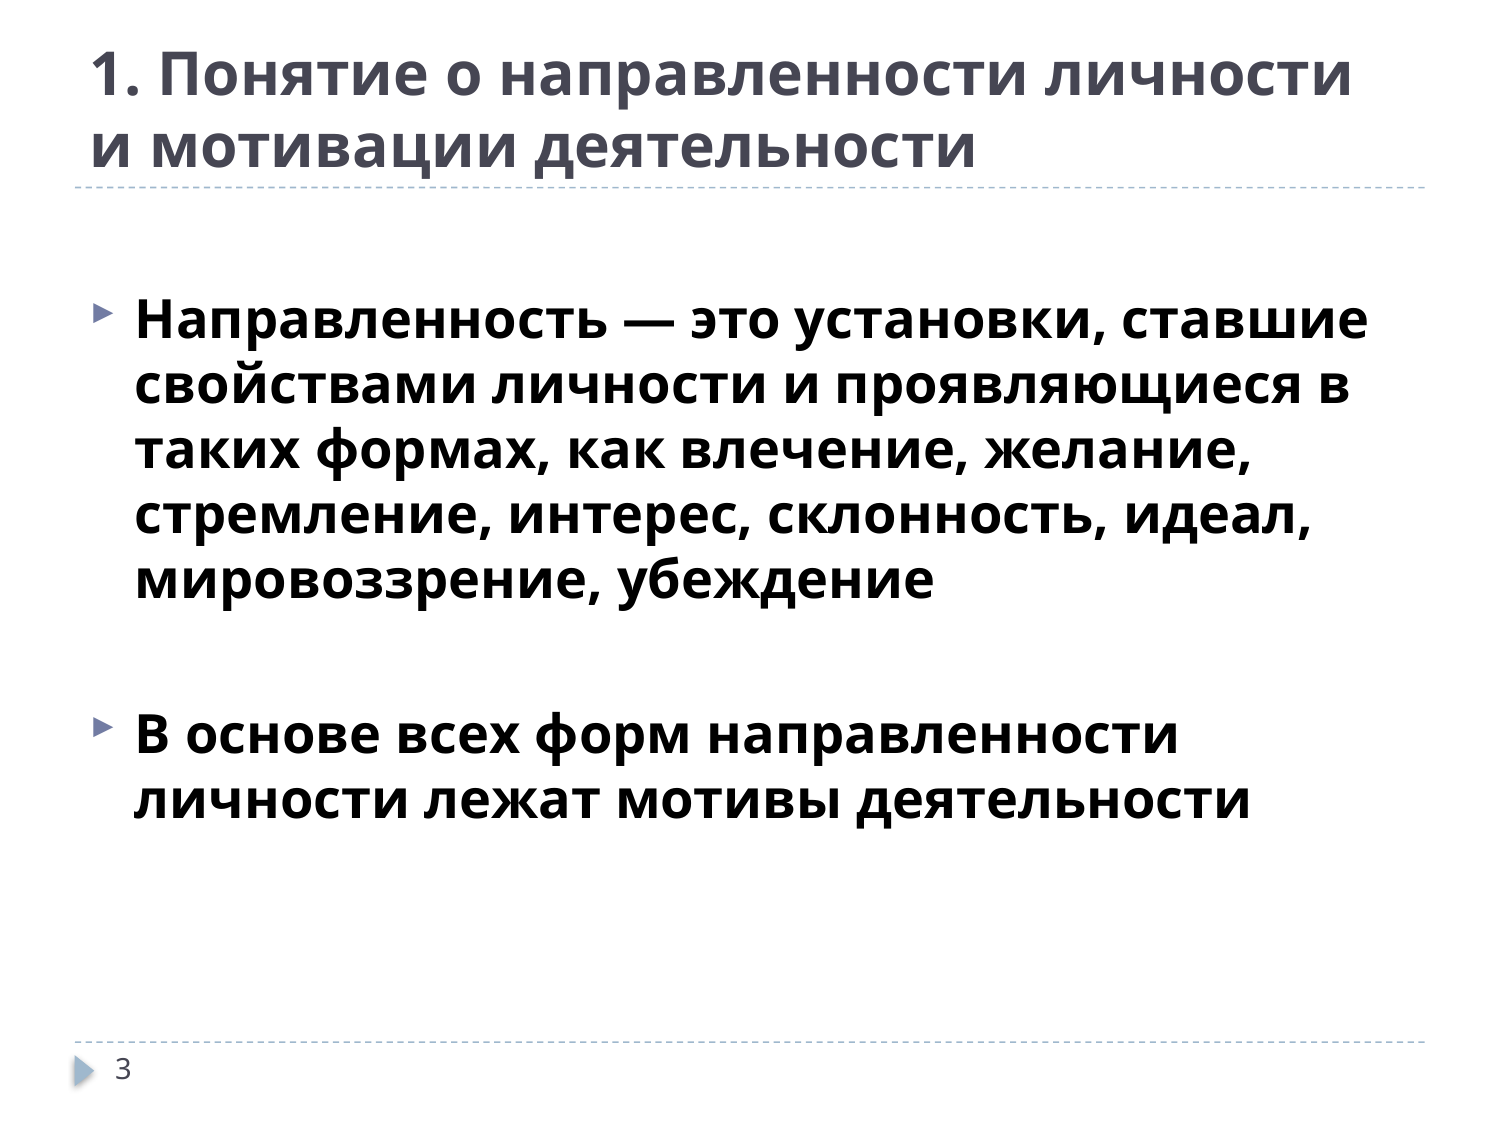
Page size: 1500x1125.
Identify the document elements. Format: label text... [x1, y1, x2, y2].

list Направленность — это установки, ставшие свойствами личности и проявляющиеся в таких формах, как влечение, желание, стремление, интерес, склонность, идеал, мировоззрение, убеждение В основе всех форм направленности личности лежат мотивы деятельности [75, 200, 1425, 1010]
title 1. Понятие о направленности личности и мотивации деятельности [75, 24, 1425, 188]
slide_number 3 [100, 1042, 426, 1103]
